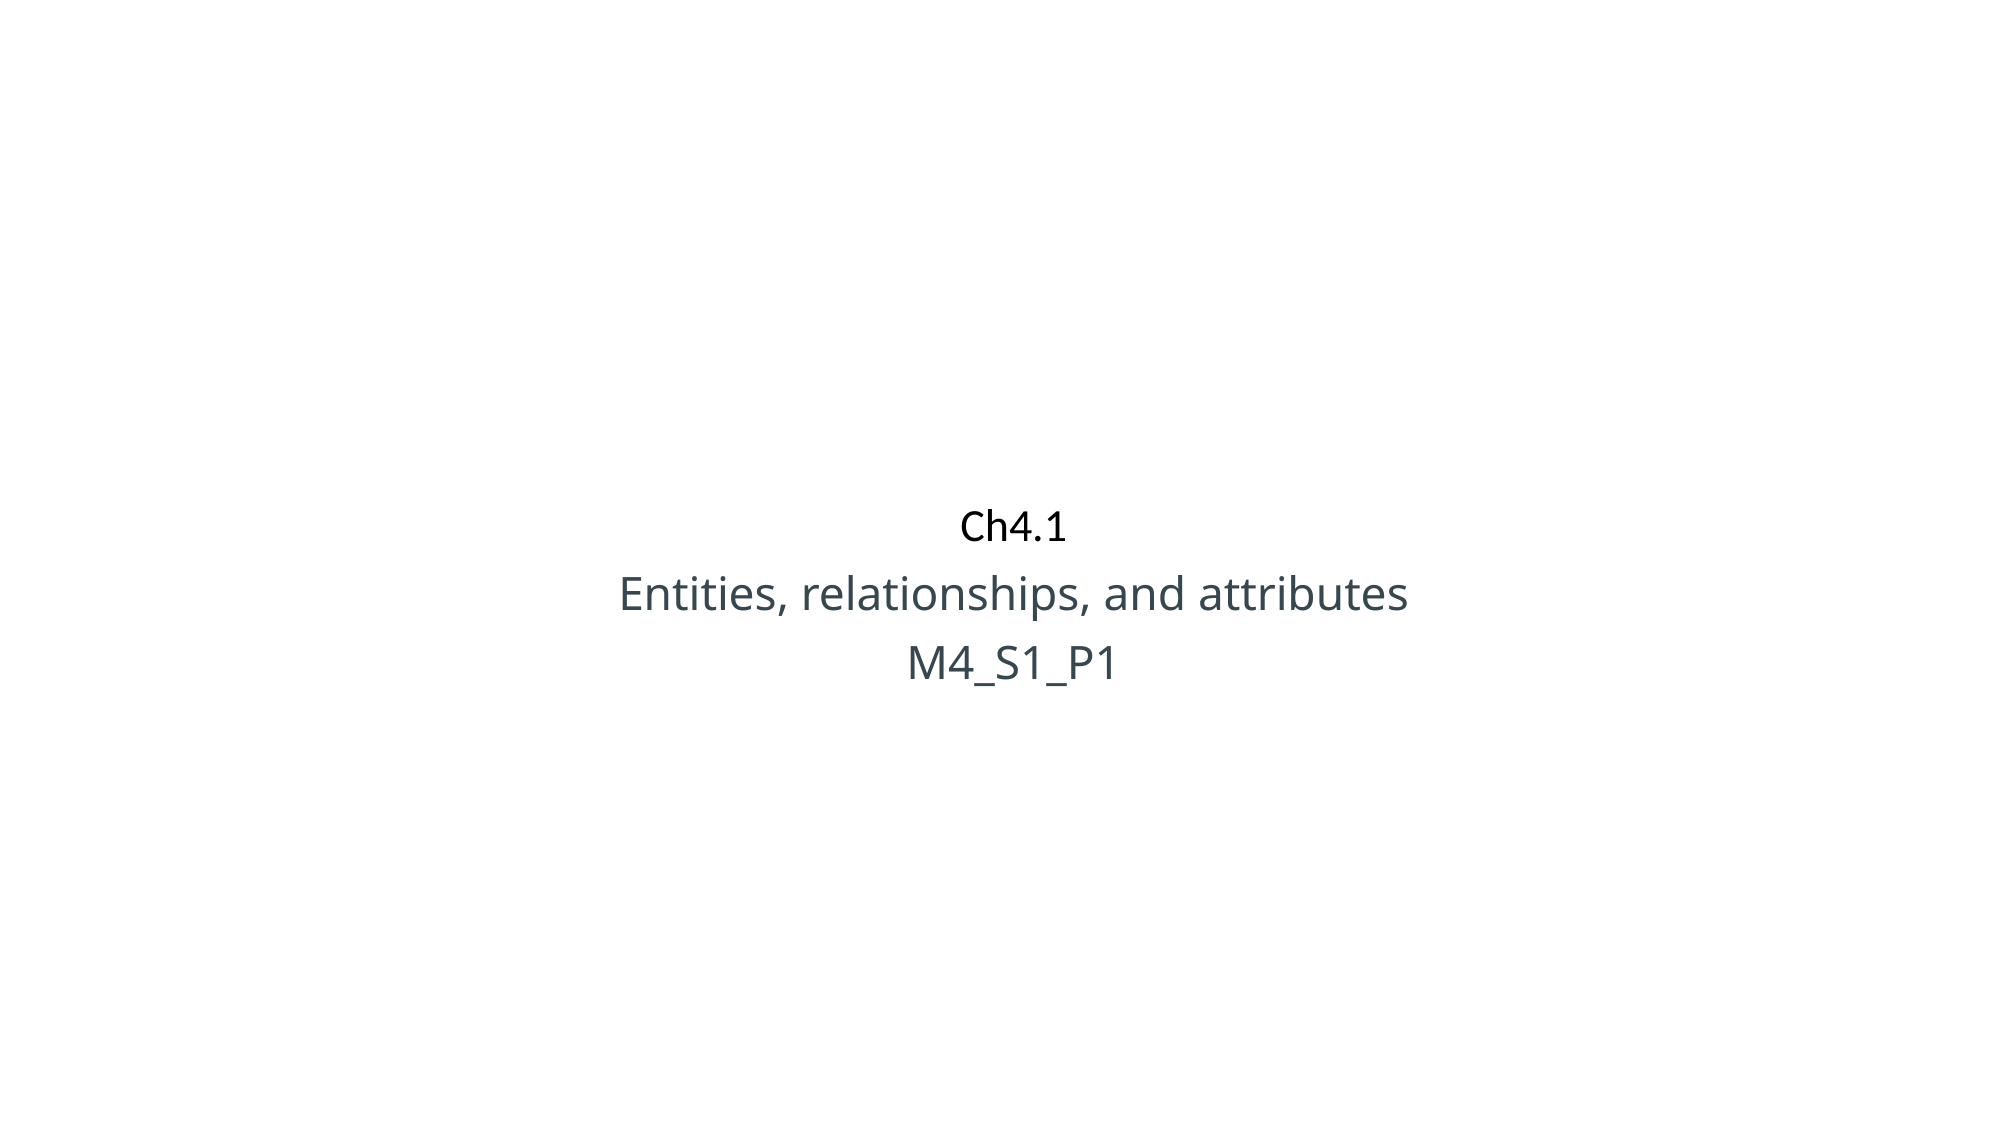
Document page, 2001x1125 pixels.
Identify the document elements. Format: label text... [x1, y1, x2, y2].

subtitle Ch4.1 Entities, relationships, and attributes M4_S1_P1 [263, 494, 1764, 767]
